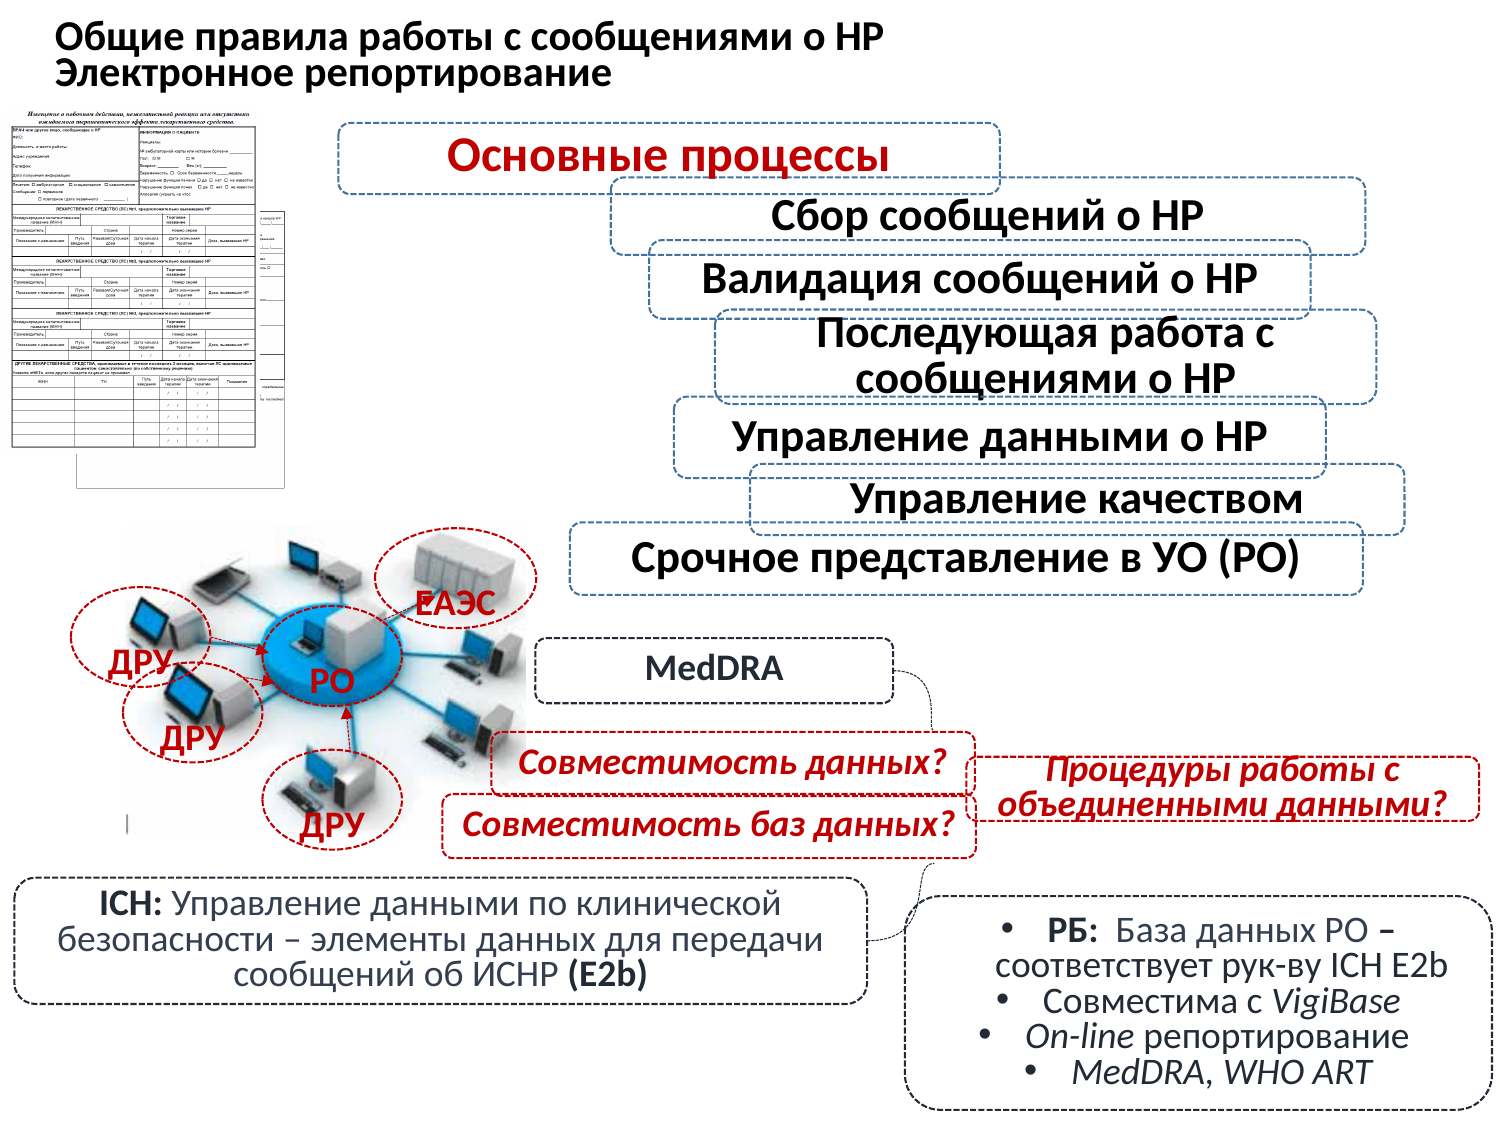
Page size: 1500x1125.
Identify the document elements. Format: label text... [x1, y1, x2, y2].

text_box Основные процессы [337, 121, 1001, 196]
text_box Валидация сообщений о НР [648, 239, 1312, 320]
text_box ЕАЭС [526, 553, 538, 605]
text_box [867, 863, 935, 941]
text_box Процедуры работы с объединенными данными? [965, 755, 1481, 822]
text_box Последующая работа с сообщениями о НР [713, 308, 1378, 406]
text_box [893, 670, 934, 731]
picture [125, 526, 526, 835]
text_box Совместимость данных? [526, 730, 976, 798]
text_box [210, 636, 269, 653]
text_box ICH: Управление данными по клинической безопасности – элементы данных для передачи сообщений об ИСНР (E2b) [13, 876, 869, 1006]
text_box ДРУ [69, 587, 125, 687]
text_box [241, 677, 275, 683]
text_box Управление данными о НР [672, 395, 1327, 480]
text_box Срочное представление в УО (РО) [568, 521, 1364, 596]
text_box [345, 706, 350, 750]
text_box ДРУ [121, 697, 125, 728]
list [4, 109, 260, 454]
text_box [379, 596, 436, 622]
text_box РБ: База данных РО – соответствует рук-ву ICH E2b Совместима с VigiBase On-line репортирование MedDRA, WHO ART [903, 895, 1494, 1111]
text_box Совместимость баз данных? [441, 797, 977, 860]
picture [74, 210, 288, 489]
title Общие правила работы с сообщениями о НР Электронное репортирование [39, 14, 1390, 103]
text_box ДРУ [281, 835, 383, 851]
text_box Сбор сообщений о НР [609, 176, 1367, 256]
text_box Управление качеством [748, 462, 1406, 537]
text_box MedDRA [534, 637, 895, 705]
